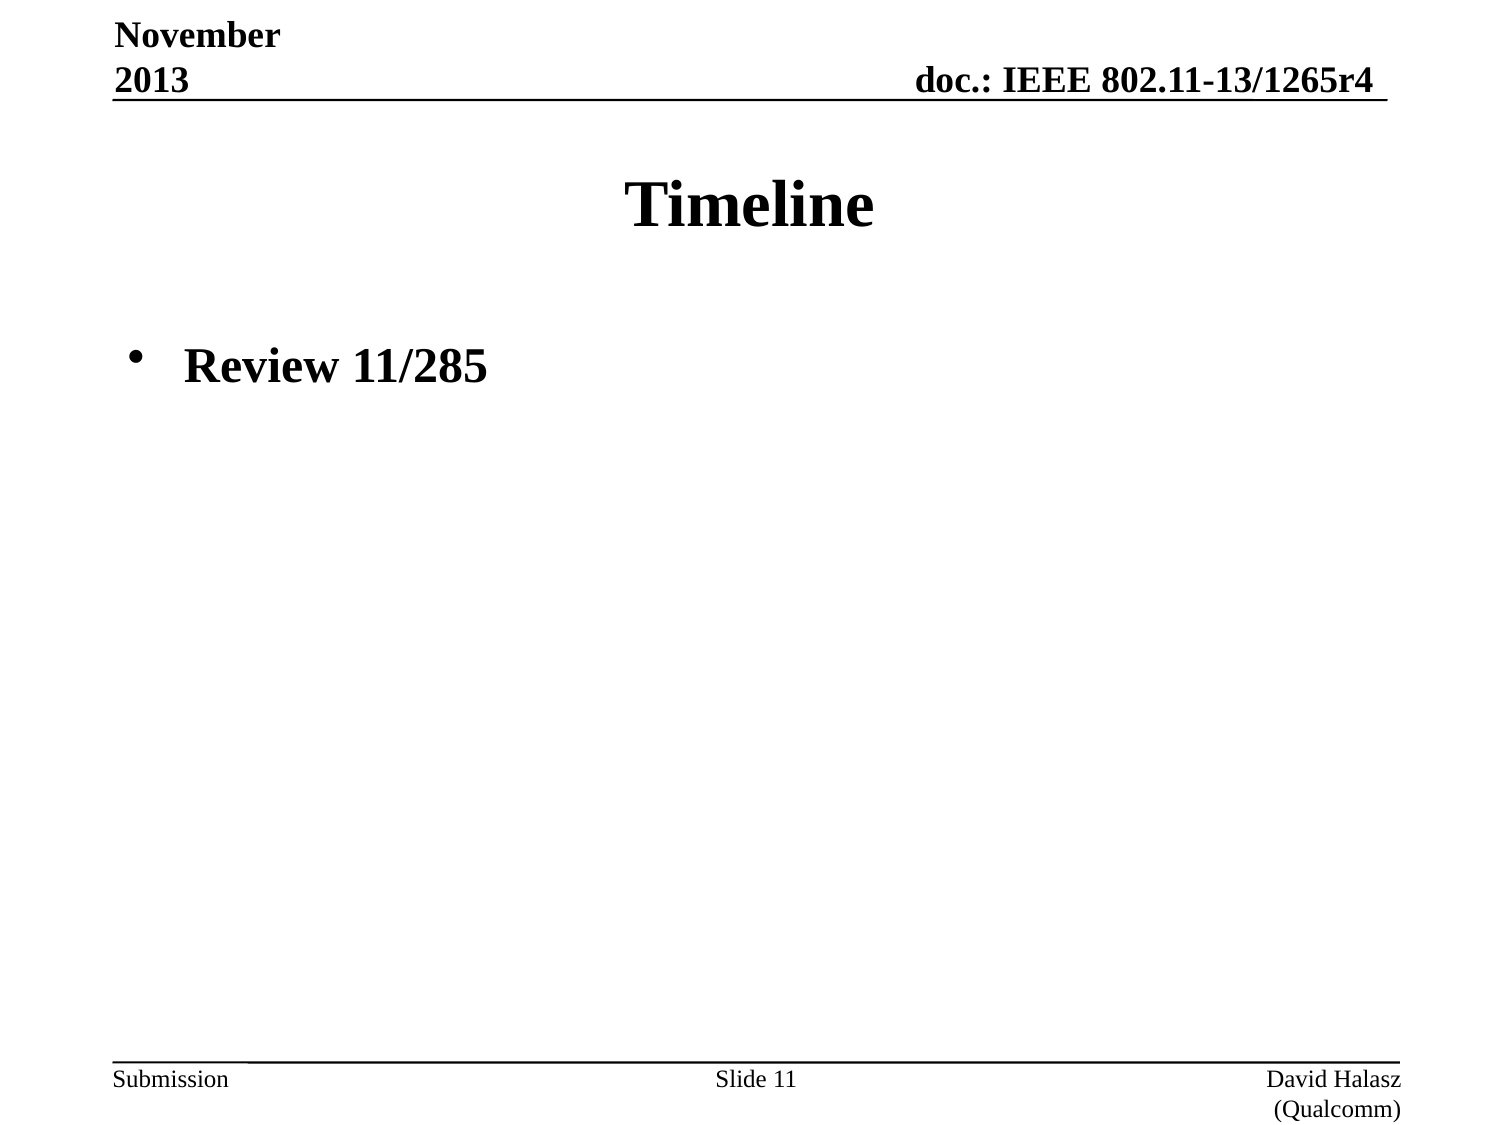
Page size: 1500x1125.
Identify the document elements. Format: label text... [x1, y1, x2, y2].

slide_number Slide 11 [712, 1061, 800, 1093]
list Review 11/285 [112, 324, 1388, 1001]
footer David Halasz (Qualcomm) [1264, 1061, 1402, 1093]
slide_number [114, 54, 333, 101]
title Timeline [112, 112, 1388, 288]
